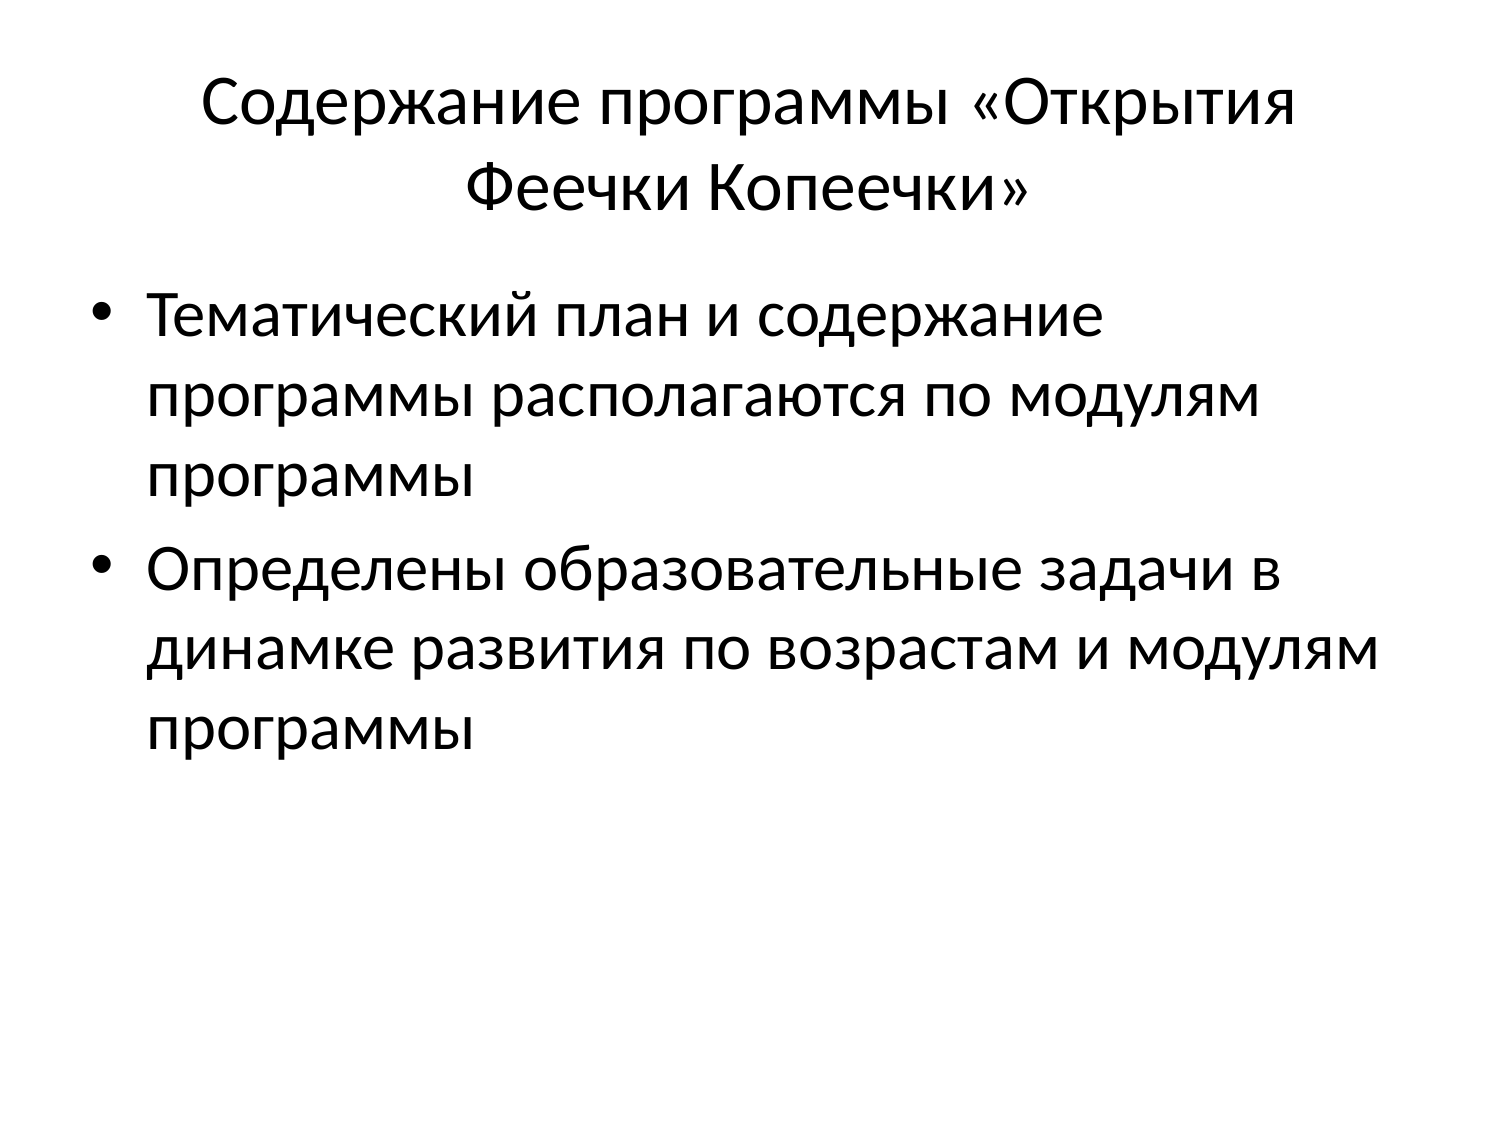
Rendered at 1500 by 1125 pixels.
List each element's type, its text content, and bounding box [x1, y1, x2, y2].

list Тематический план и содержание программы располагаются по модулям программы Определены образовательные задачи в динамке развития по возрастам и модулям программы [75, 262, 1425, 1005]
title Содержание программы «Открытия Феечки Копеечки» [75, 45, 1425, 233]
